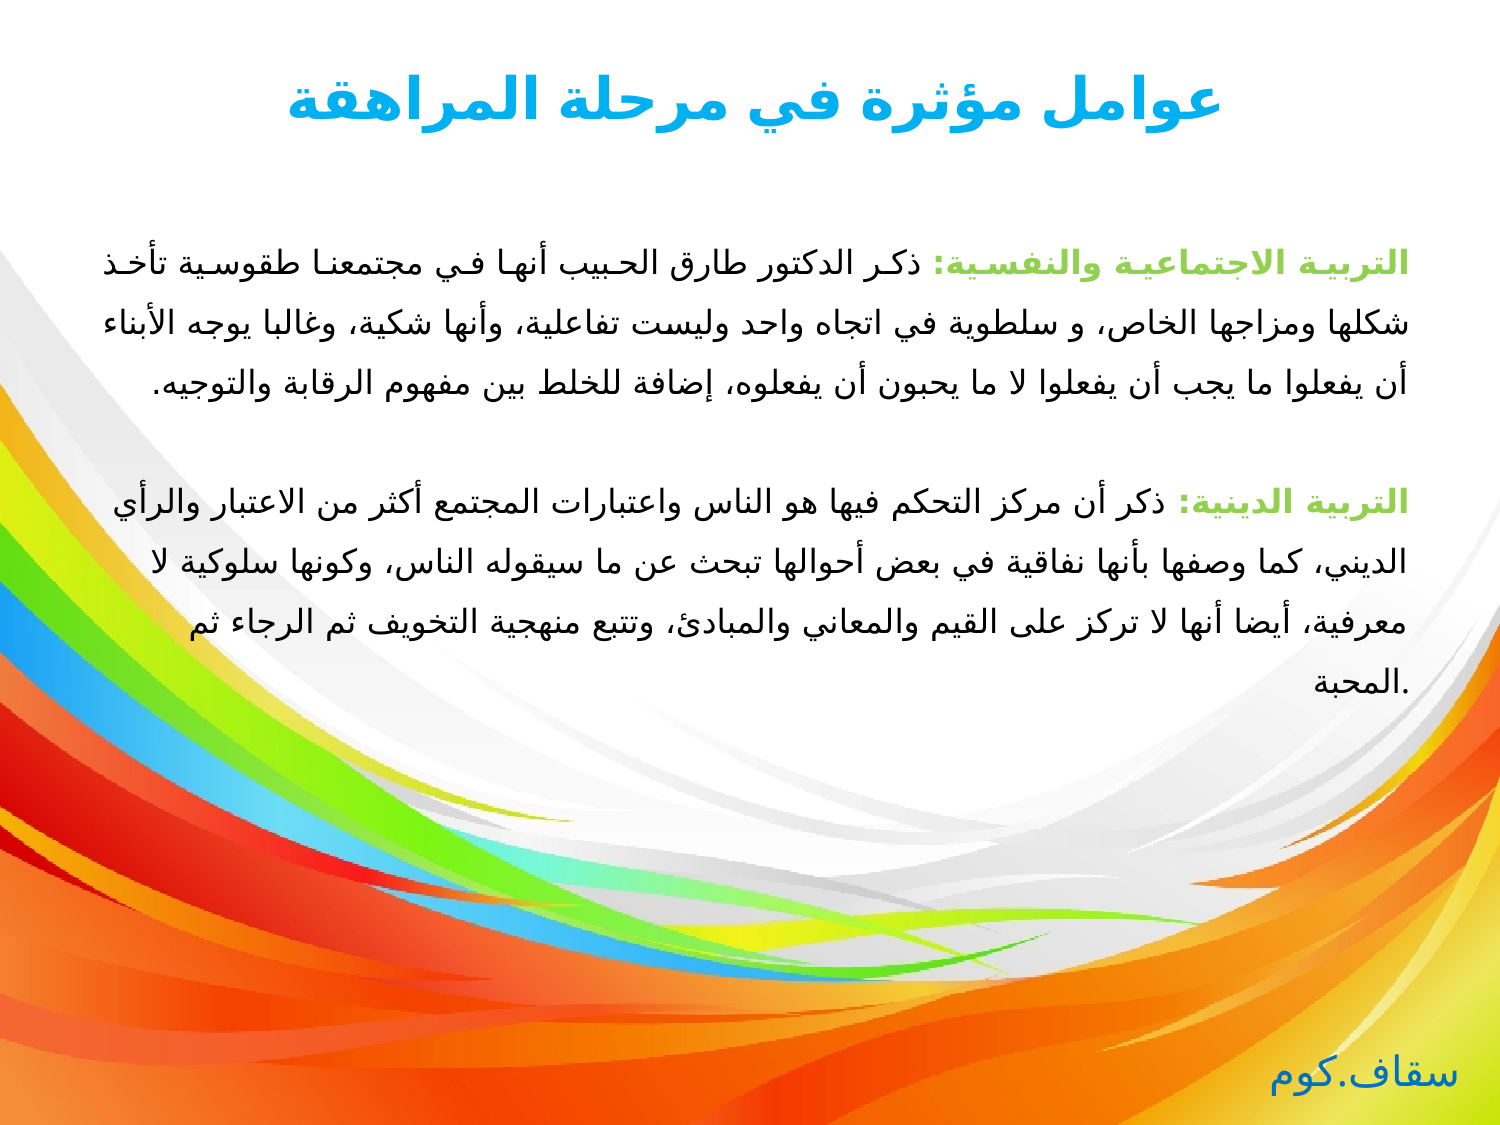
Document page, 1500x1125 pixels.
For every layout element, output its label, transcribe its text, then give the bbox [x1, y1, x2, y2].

text_box عوامل مؤثرة في مرحلة المراهقة التربية الاجتماعية والنفسية: ذكر الدكتور طارق الحبيب أنها في مجتمعنا طقوسية تأخذ شكلها ومزاجها الخاص، و سلطوية في اتجاه واحد وليست تفاعلية، وأنها شكية، وغالبا يوجه الأبناء أن يفعلوا ما يجب أن يفعلوا لا ما يحبون أن يفعلوه، إضافة للخلط بين مفهوم الرقابة والتوجيه. التربية الدينية: ذكر أن مركز التحكم فيها هو الناس واعتبارات المجتمع أكثر من الاعتبار والرأي الديني، كما وصفها بأنها نفاقية في بعض أحوالها تبحث عن ما سيقوله الناس، وكونها سلوكية لا معرفية، أيضا أنها لا تركز على القيم والمعاني والمبادئ، وتتبع منهجية التخويف ثم الرجاء ثم المحبة. [87, 53, 1425, 708]
picture [0, 0, 1500, 1125]
